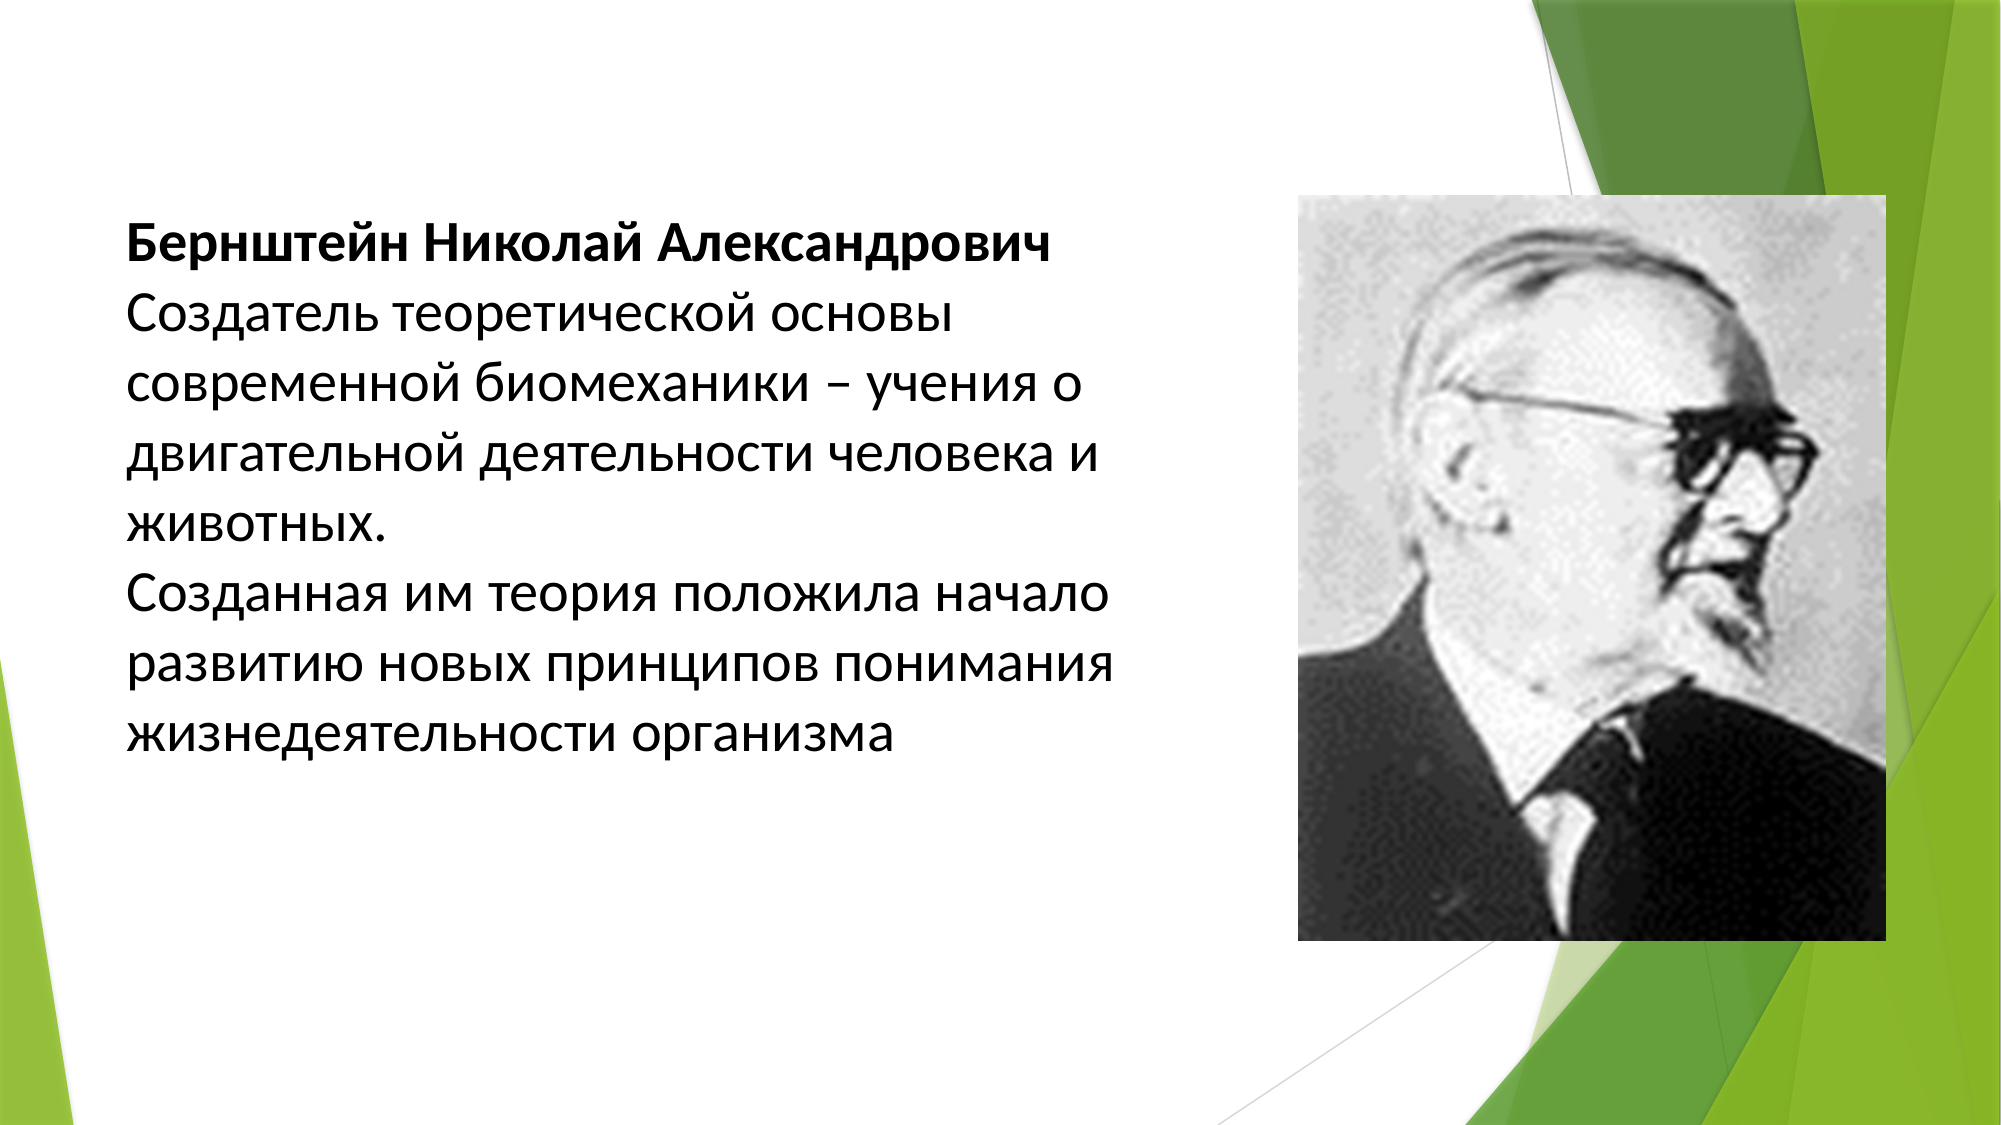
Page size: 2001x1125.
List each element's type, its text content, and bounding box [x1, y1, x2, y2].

list Бернштейн Николай Александрович Создатель теоретической основы современной биомеханики – учения о двигательной деятельности человека и животных. Созданная им теория положила начало развитию новых принципов понимания жизнедеятельности организма [111, 195, 1177, 992]
picture [1297, 195, 1887, 942]
